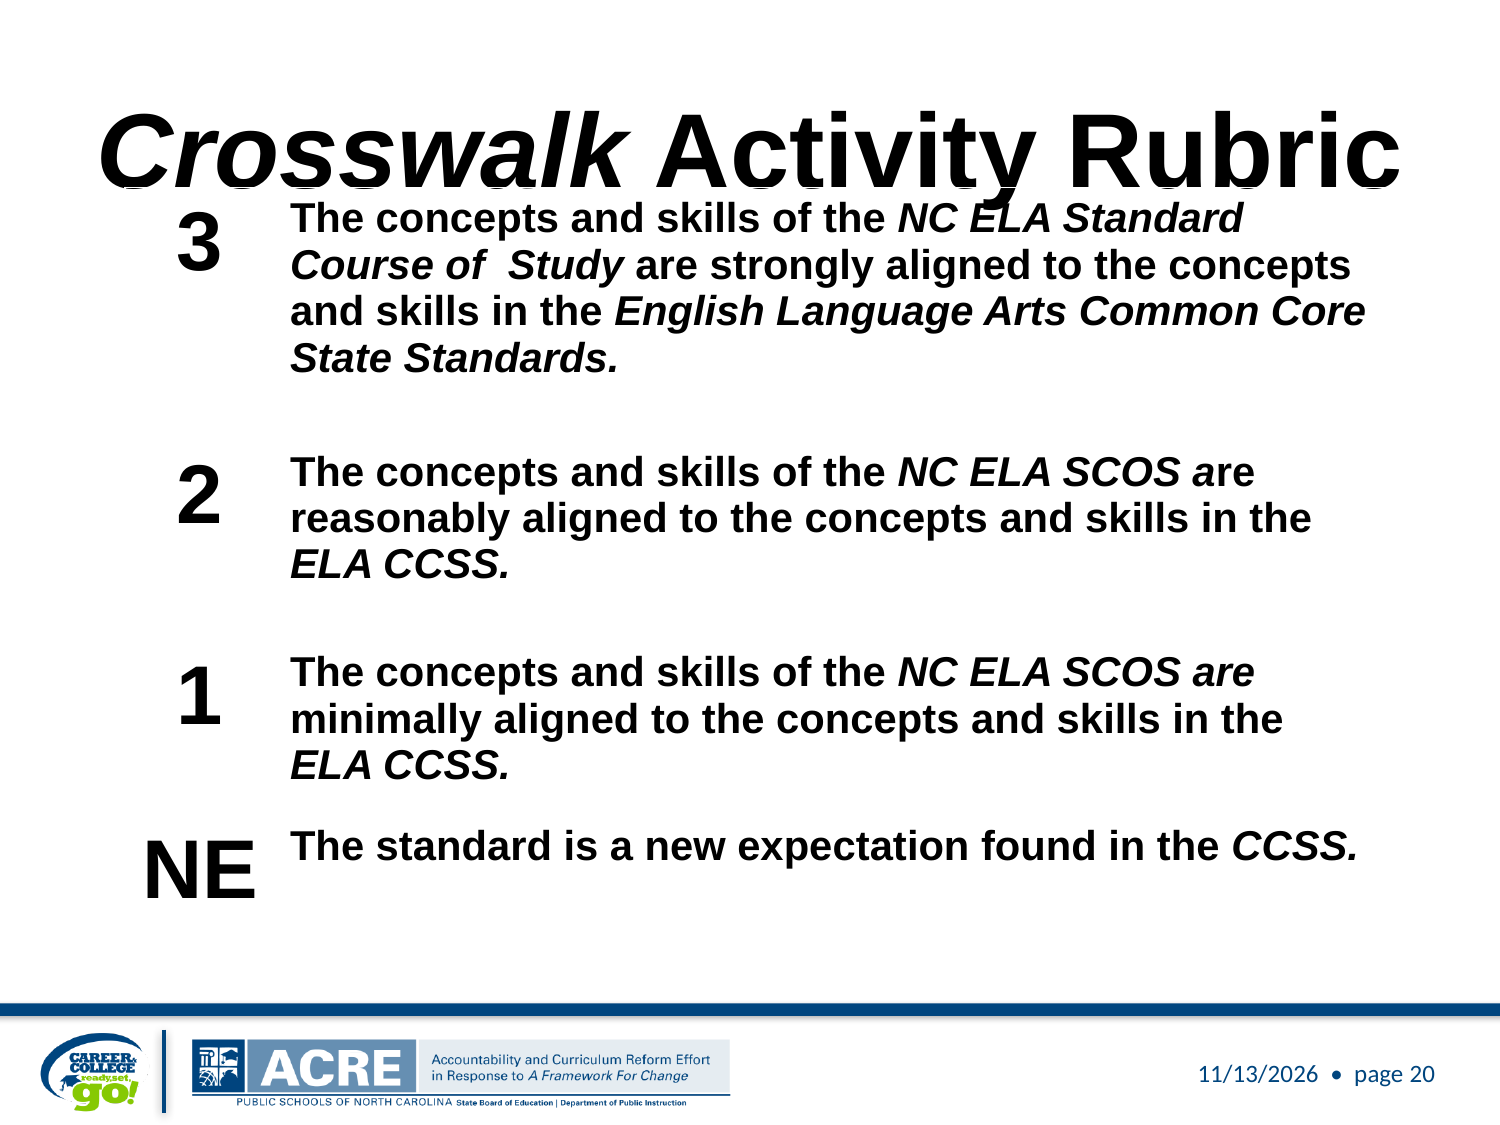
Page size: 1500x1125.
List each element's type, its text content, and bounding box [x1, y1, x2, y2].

table_cell 1 [126, 643, 274, 815]
table_cell NE [126, 816, 274, 936]
picture [37, 1029, 152, 1115]
table_cell 2 [126, 444, 274, 641]
list Crosswalk Activity Rubric [74, 74, 1426, 1026]
table_header 3 [126, 188, 274, 438]
picture [174, 1026, 744, 1125]
table_cell The standard is a new expectation found in the CCSS. [276, 816, 1387, 936]
table_cell The concepts and skills of the NC ELA SCOS are reasonably aligned to the concepts and skills in the ELA CCSS. [276, 444, 1387, 641]
table_header The concepts and skills of the NC ELA Standard Course of Study are strongly aligned to the concepts and skills in the English Language Arts Common Core State Standards. [276, 188, 1387, 438]
table_cell The concepts and skills of the NC ELA SCOS are minimally aligned to the concepts and skills in the ELA CCSS. [276, 643, 1387, 815]
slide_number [1137, 1042, 1450, 1103]
